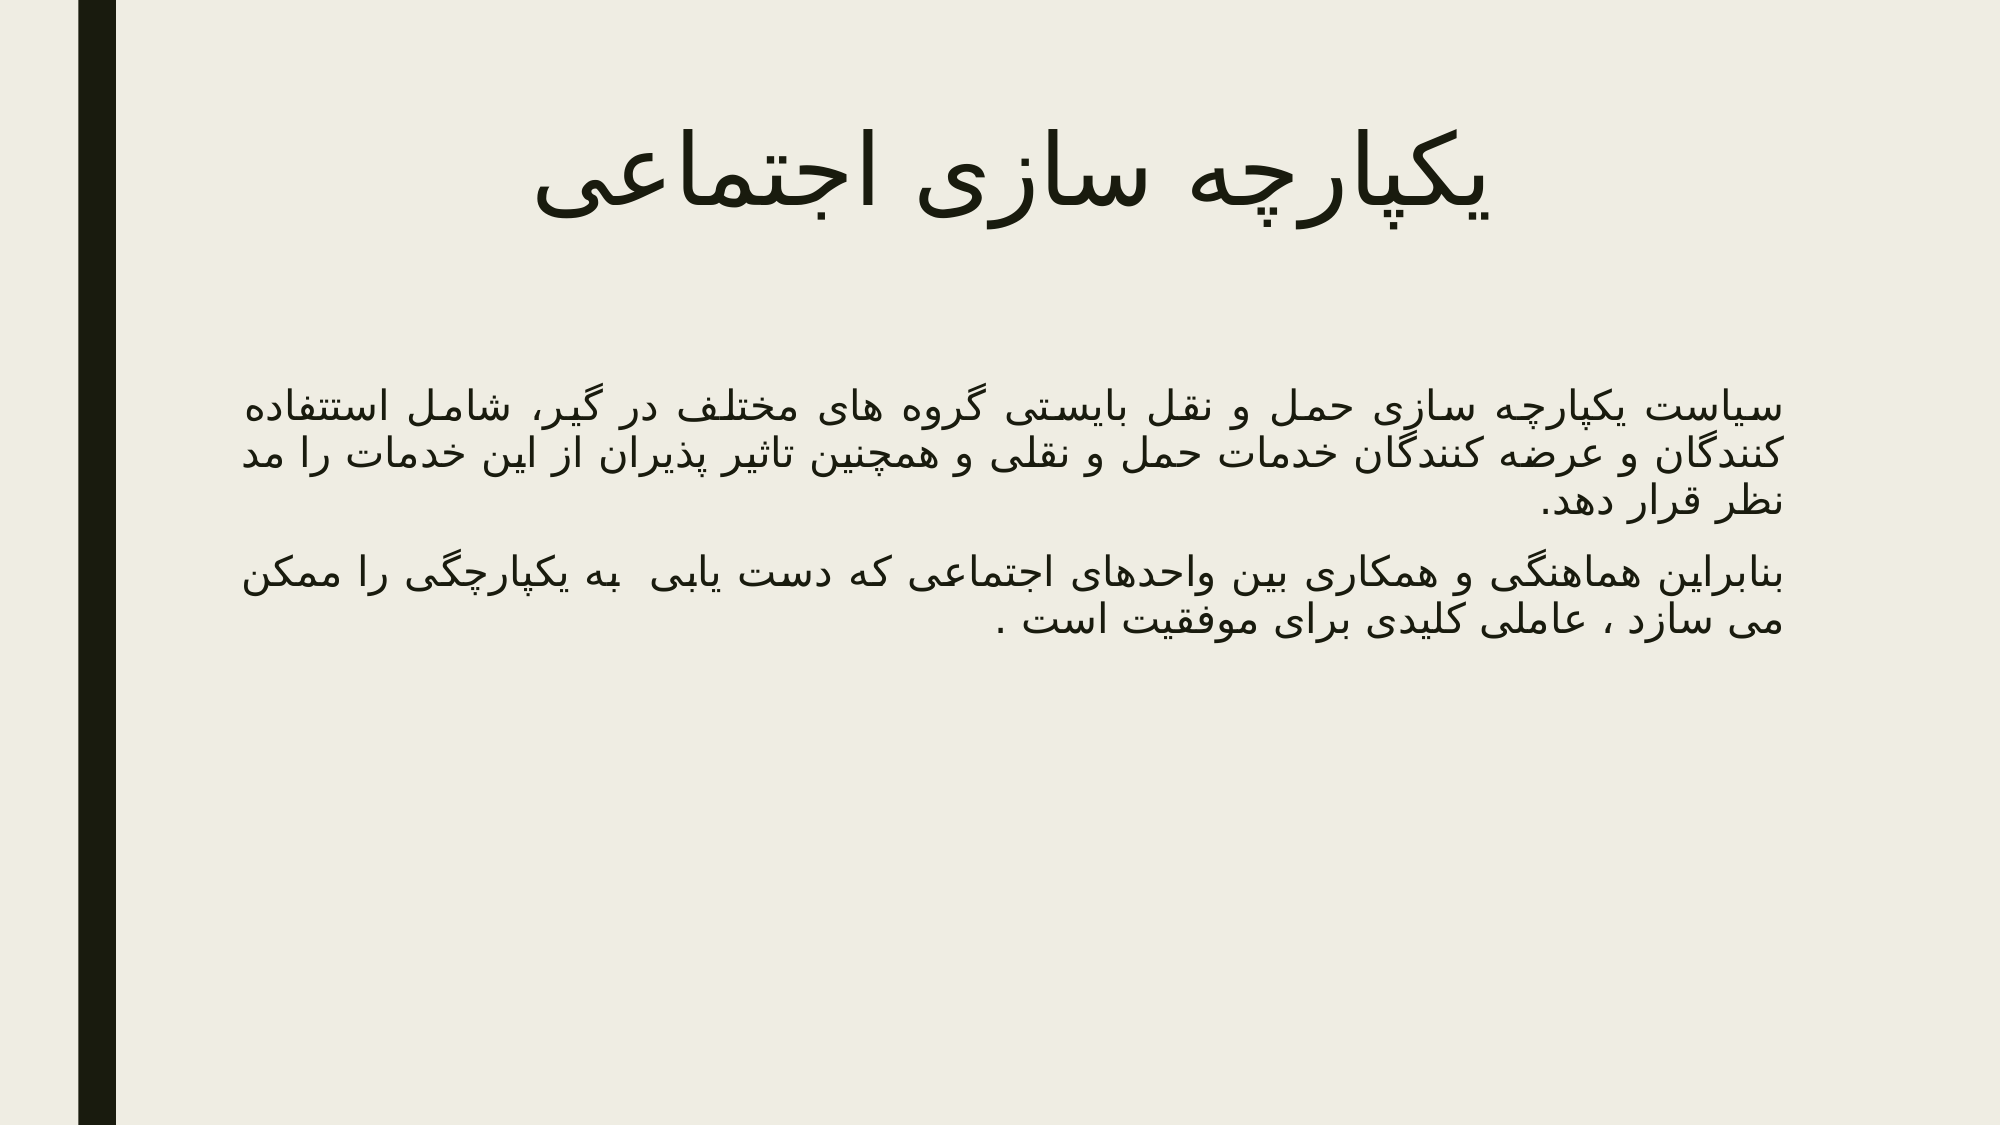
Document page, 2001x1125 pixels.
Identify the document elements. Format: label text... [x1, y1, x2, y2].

list سیاست یکپارچه سازی حمل و نقل بایستی گروه های مختلف در گیر، شامل استتفاده کنندگان و عرضه کنندگان خدمات حمل و نقلی و همچنین تاثیر پذیران از این خدمات را مد نظر قرار دهد. بنابراین هماهنگی و همکاری بین واحدهای اجتماعی که دست یابی به یکپارچگی را ممکن می سازد ، عاملی کلیدی برای موفقیت است . [225, 375, 1800, 963]
title یکپارچه سازی اجتماعی [225, 112, 1800, 357]
